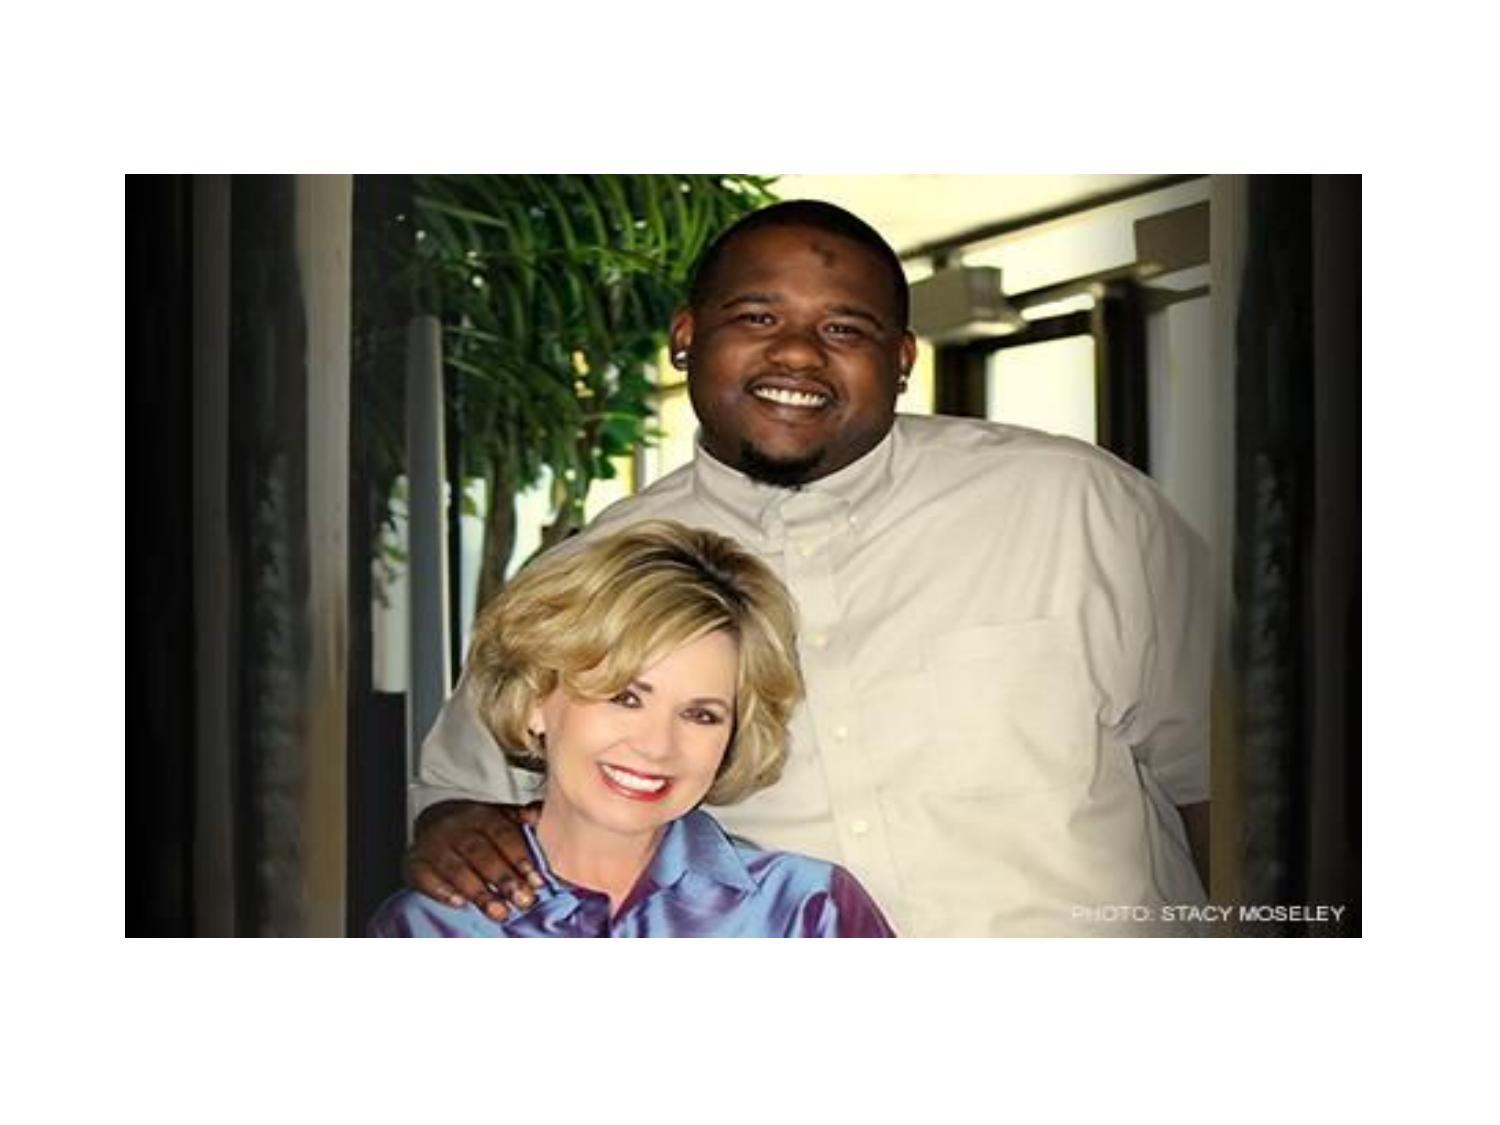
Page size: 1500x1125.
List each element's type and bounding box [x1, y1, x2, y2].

list [124, 174, 1362, 938]
